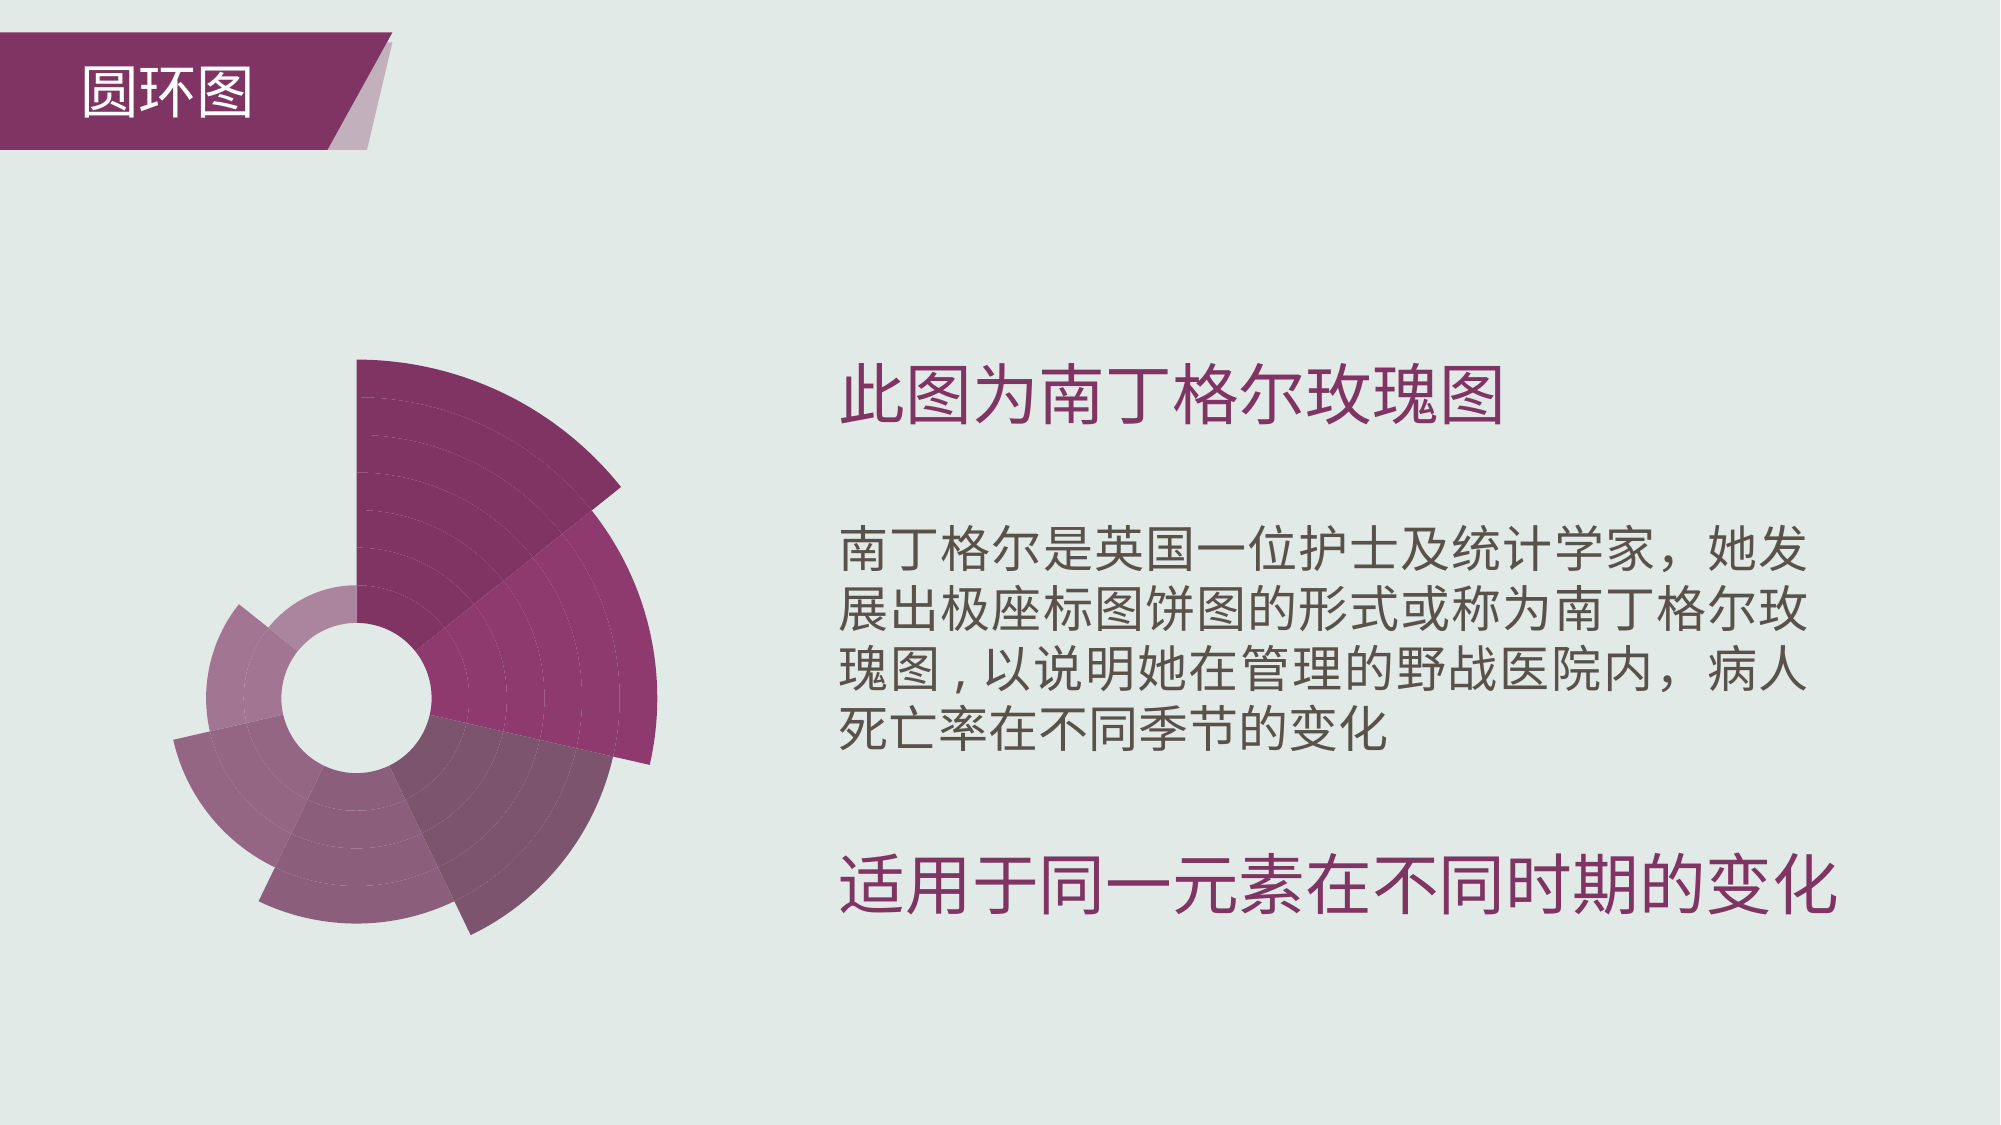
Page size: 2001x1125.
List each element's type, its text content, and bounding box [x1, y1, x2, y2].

text_box 圆环图 [0, 48, 338, 133]
chart [0, 188, 1104, 1125]
text_box [0, 31, 395, 151]
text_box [823, 345, 2000, 932]
text_box [329, 41, 394, 151]
